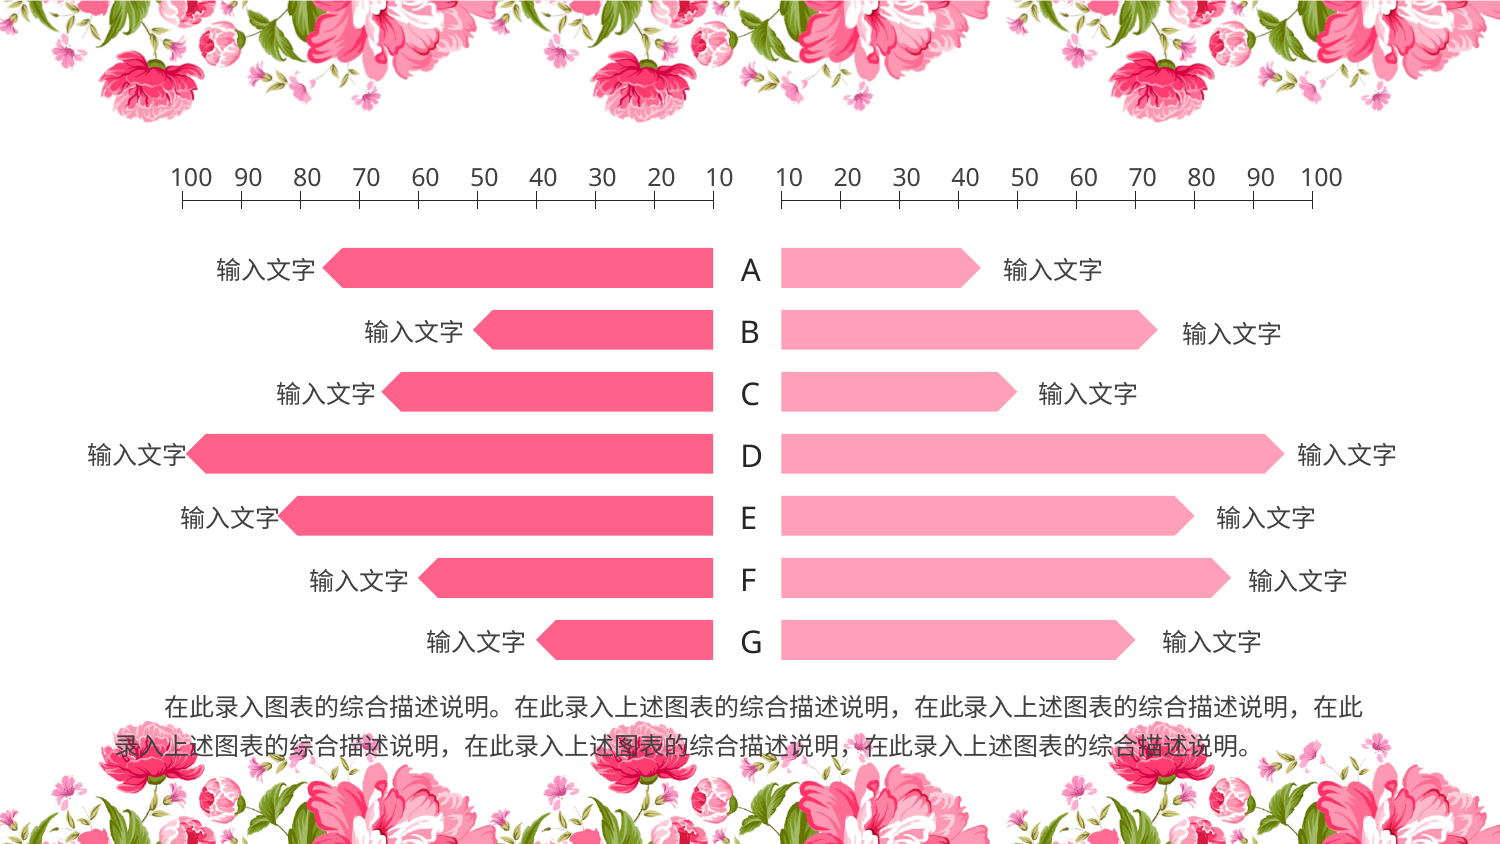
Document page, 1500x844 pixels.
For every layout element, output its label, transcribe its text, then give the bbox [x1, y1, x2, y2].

text_box 20 [818, 154, 877, 191]
text_box 输入文字 [202, 247, 332, 293]
text_box 30 [573, 154, 632, 191]
text_box 40 [936, 154, 995, 191]
text_box [780, 556, 1233, 599]
text_box 10 [691, 154, 749, 200]
picture [979, 1, 1500, 123]
text_box 输入文字 [294, 557, 425, 603]
text_box 在此录入图表的综合描述说明。在此录入上述图表的综合描述说明，在此录入上述图表的综合描述说明，在此录入上述图表的综合描述说明，在此录入上述图表的综合描述说明，在此录入上述图表的综合描述说明。 [103, 677, 1397, 767]
text_box [780, 246, 983, 289]
picture [461, 1, 978, 123]
text_box 50 [995, 154, 1054, 191]
text_box 输入文字 [72, 432, 203, 478]
text_box [780, 432, 1282, 475]
text_box 70 [1113, 154, 1172, 191]
text_box 输入文字 [165, 495, 296, 541]
text_box 60 [396, 154, 455, 191]
text_box 80 [278, 154, 337, 191]
text_box 40 [514, 154, 573, 191]
text_box [780, 370, 1019, 413]
text_box 输入文字 [1148, 619, 1278, 665]
text_box 输入文字 [1023, 371, 1154, 417]
text_box 100 [155, 154, 228, 200]
text_box 输入文字 [411, 619, 542, 665]
text_box [780, 618, 1137, 661]
text_box 90 [1231, 154, 1285, 191]
text_box C [725, 367, 776, 420]
text_box 输入文字 [349, 309, 480, 355]
text_box 50 [455, 154, 514, 191]
text_box 10 [760, 154, 818, 200]
text_box 30 [877, 154, 936, 191]
picture [0, 1, 460, 123]
text_box [780, 308, 1160, 351]
text_box 输入文字 [1201, 495, 1332, 541]
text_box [182, 191, 714, 209]
text_box [203, 432, 715, 475]
text_box [296, 494, 715, 537]
text_box 60 [1054, 154, 1113, 191]
text_box E [724, 491, 773, 544]
text_box D [725, 429, 779, 482]
text_box 100 [1285, 154, 1358, 200]
text_box [425, 556, 715, 599]
text_box [480, 308, 715, 351]
text_box 90 [228, 154, 278, 191]
text_box A [726, 243, 776, 296]
text_box 20 [632, 154, 691, 191]
text_box 80 [1172, 154, 1231, 191]
text_box [542, 618, 715, 661]
text_box 输入文字 [1168, 310, 1298, 356]
text_box G [725, 615, 778, 668]
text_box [781, 191, 1313, 209]
text_box B [724, 305, 775, 358]
text_box [332, 246, 715, 289]
text_box 70 [337, 154, 396, 191]
picture [0, 720, 1500, 844]
text_box [780, 494, 1196, 537]
text_box 输入文字 [1282, 432, 1413, 478]
text_box 输入文字 [989, 247, 1119, 293]
text_box 输入文字 [1234, 557, 1364, 603]
text_box [392, 370, 715, 413]
text_box F [725, 553, 772, 606]
text_box 输入文字 [261, 371, 392, 417]
